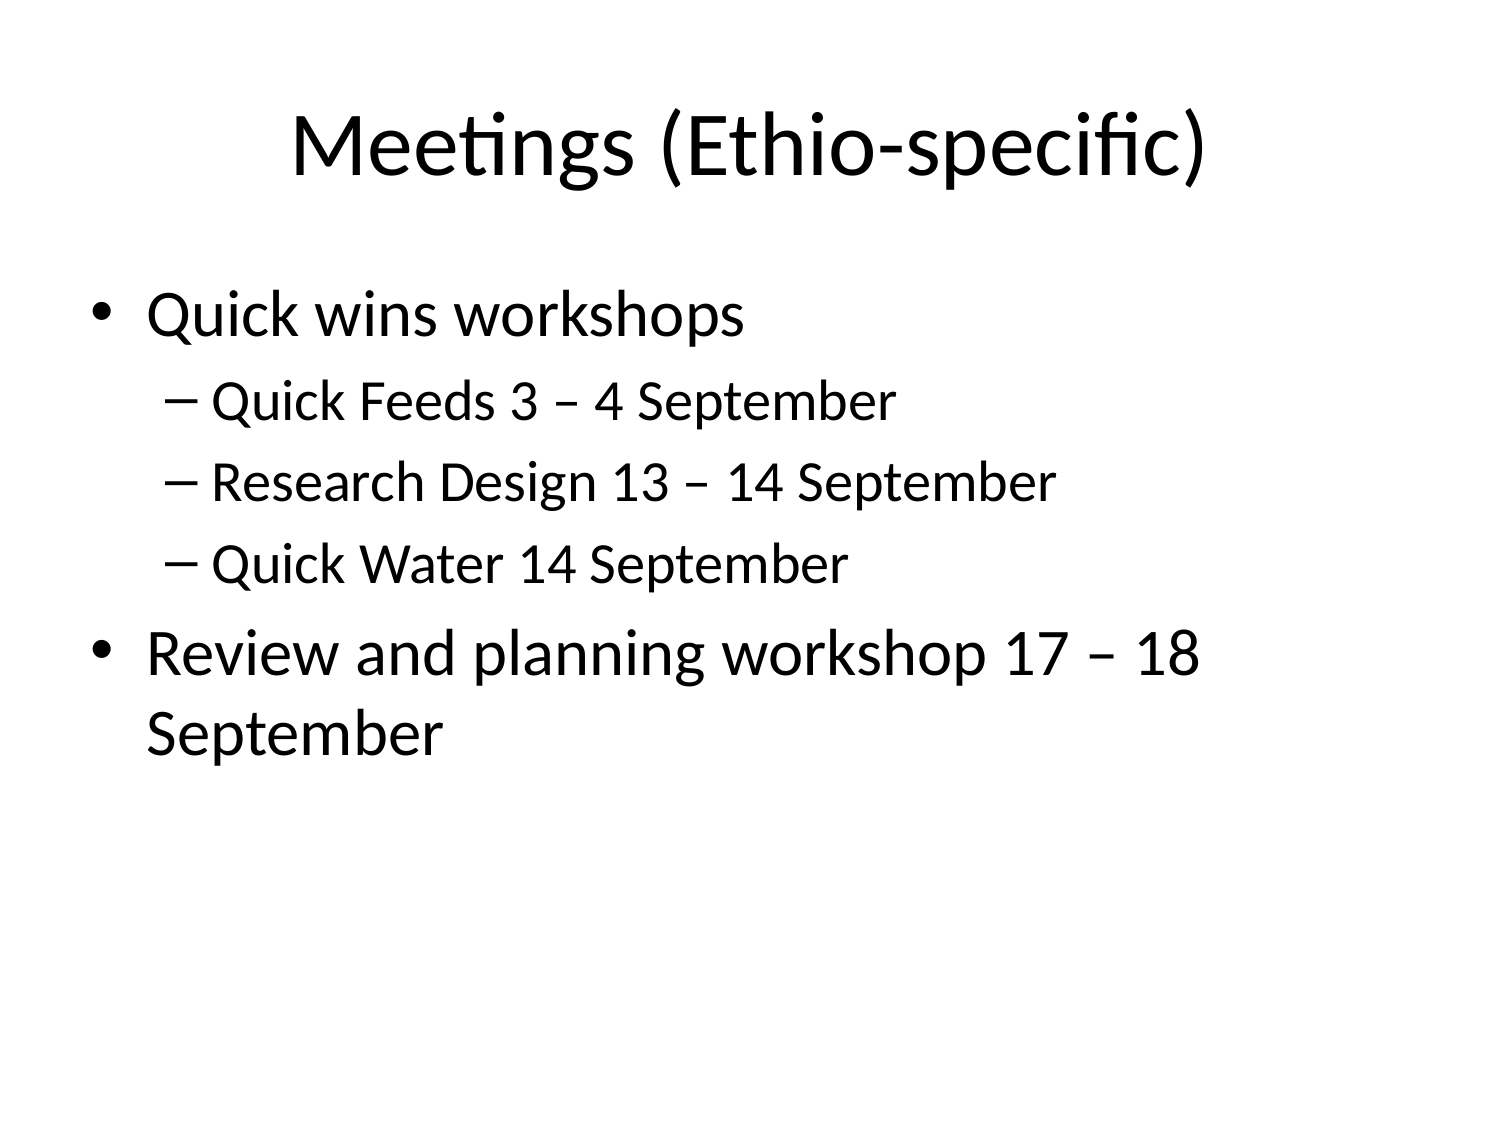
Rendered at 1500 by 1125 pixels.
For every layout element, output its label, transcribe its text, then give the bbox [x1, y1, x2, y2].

title Meetings (Ethio-specific) [75, 45, 1425, 233]
list Quick wins workshops Quick Feeds 3 – 4 September Research Design 13 – 14 September Quick Water 14 September Review and planning workshop 17 – 18 September [75, 262, 1425, 1005]
